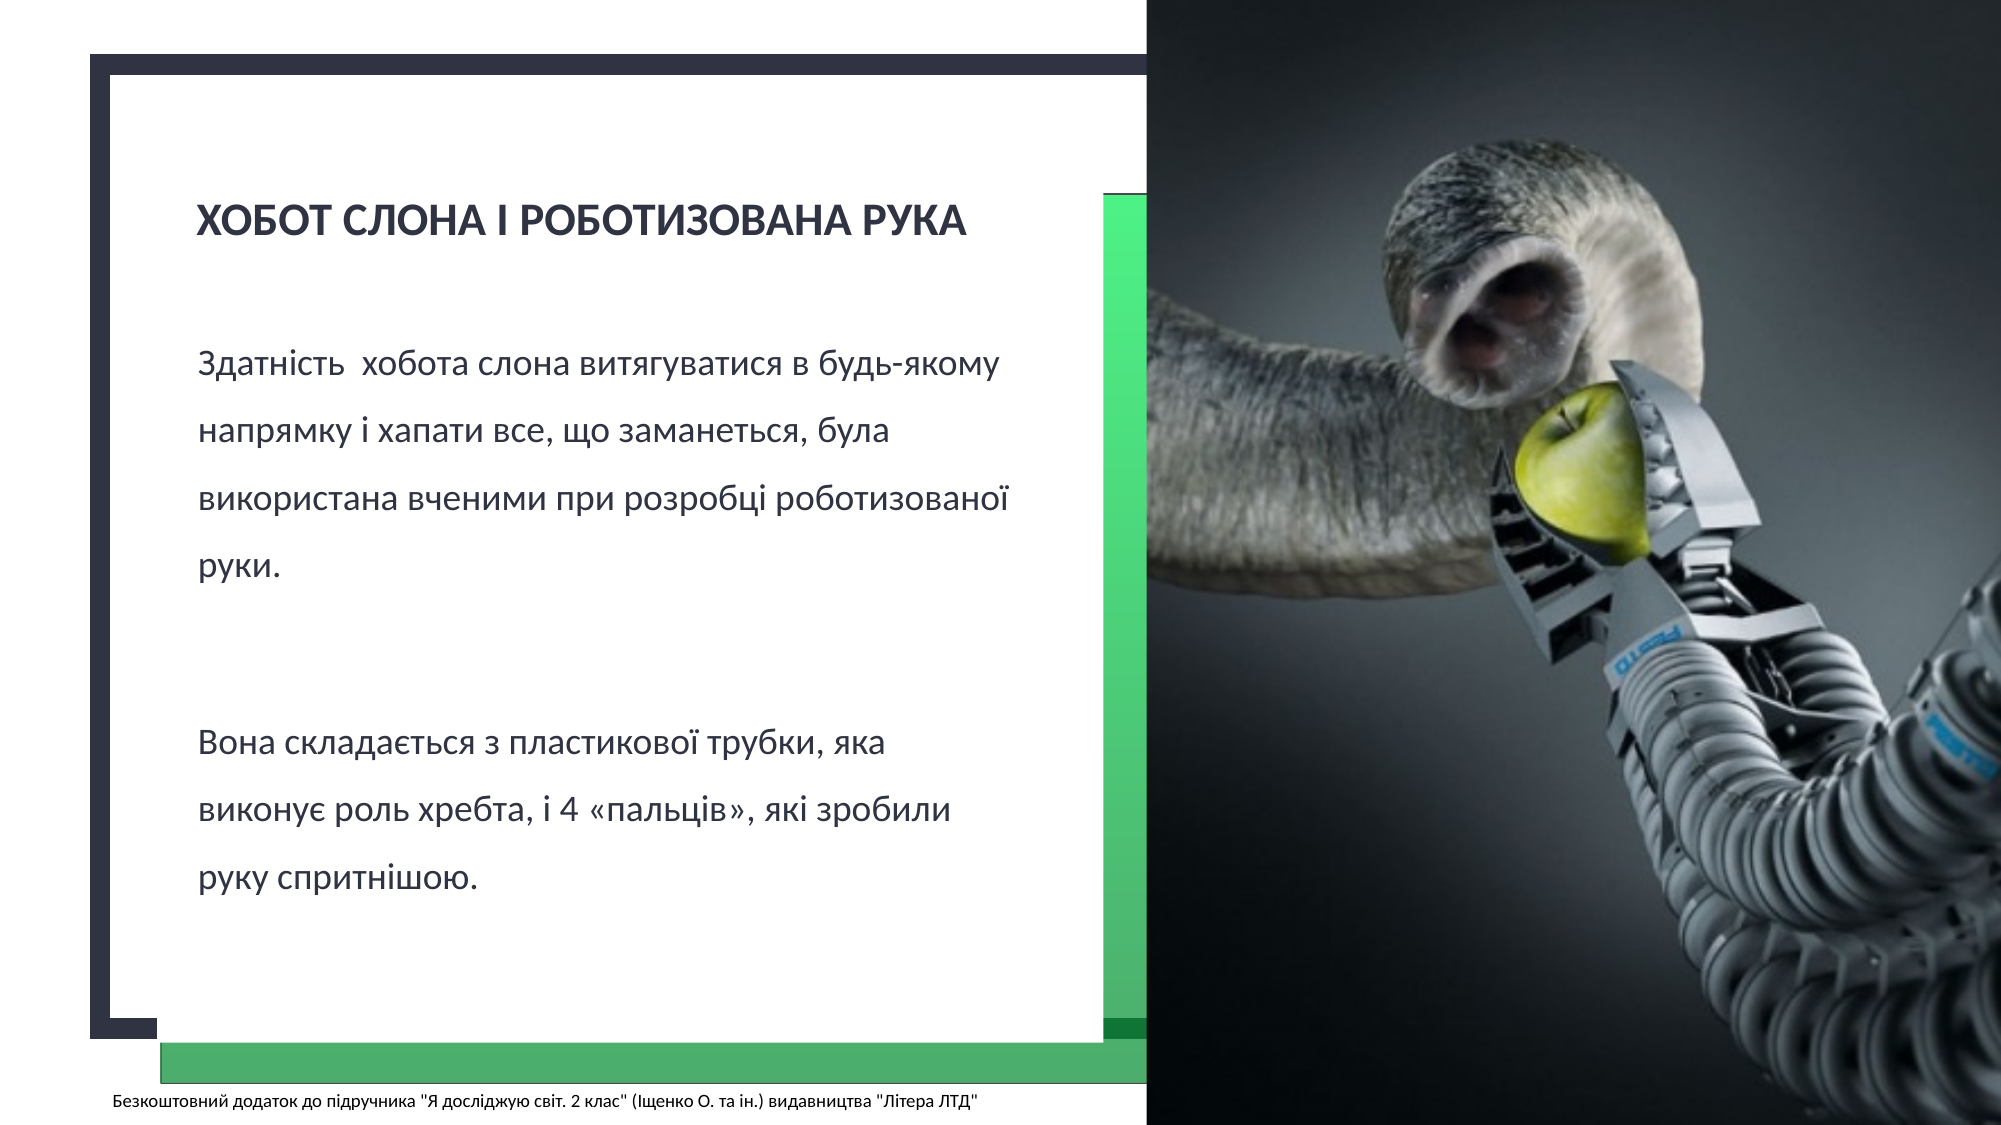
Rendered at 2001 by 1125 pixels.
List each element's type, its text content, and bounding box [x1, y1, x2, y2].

list Здатність хобота слона витягуватися в будь-якому напрямку і хапати все, що заманеться, була використана вченими при розробці роботизованої руки. Вона складається з пластикової трубки, яка виконує роль хребта, і 4 «пальців», які зробили руку спритнішою. [183, 307, 1026, 963]
picture [1146, 0, 2001, 1125]
footer Безкоштовний додаток до підручника "Я досліджую світ. 2 клас" (Іщенко О. та ін.) видавництва "Літера ЛТД" [97, 1081, 1087, 1119]
title Хобот слона і роботизована рука [160, 157, 1004, 254]
